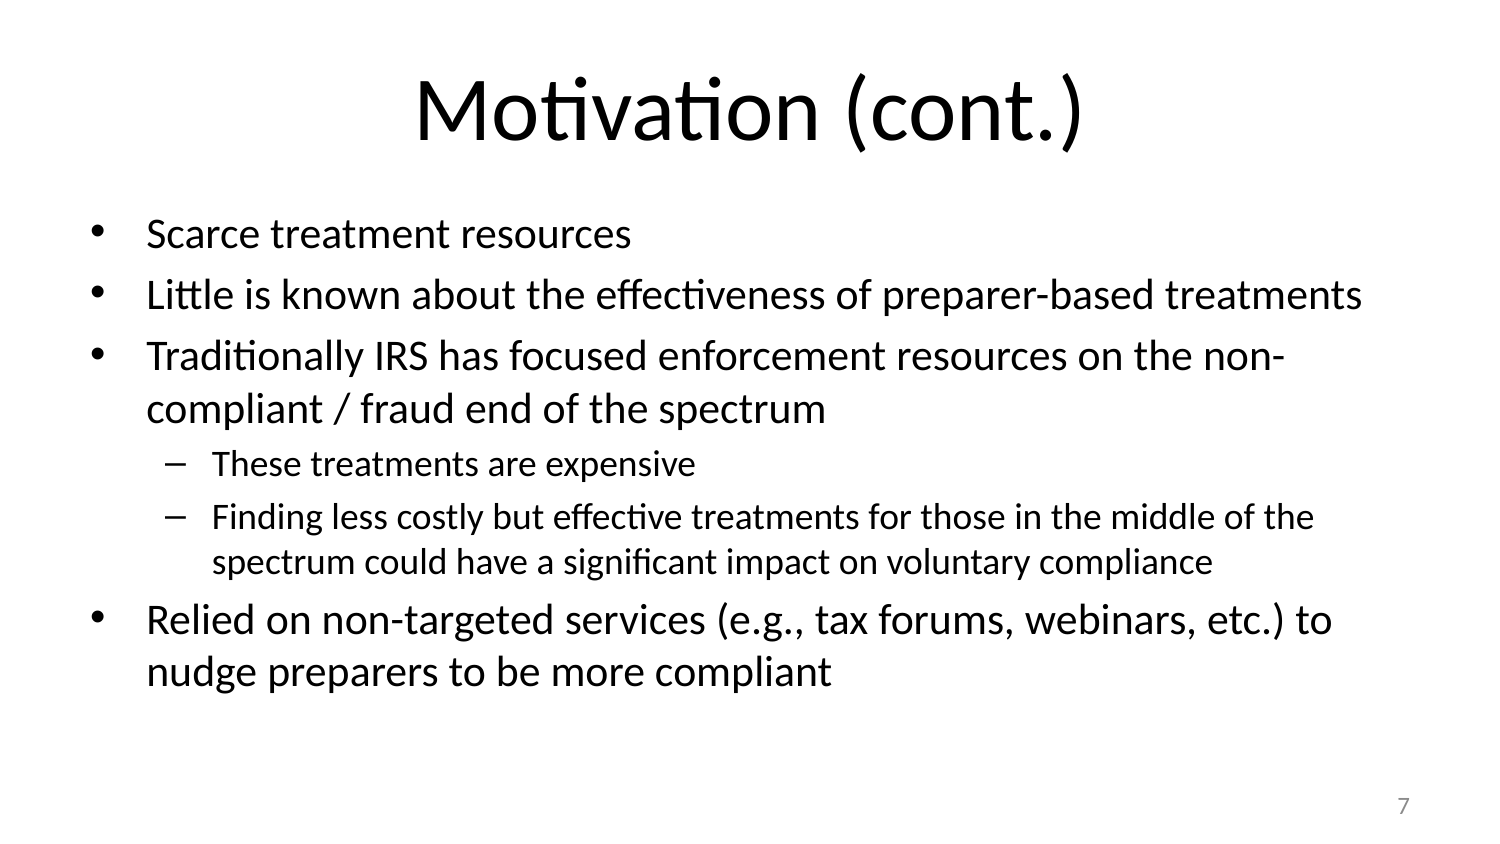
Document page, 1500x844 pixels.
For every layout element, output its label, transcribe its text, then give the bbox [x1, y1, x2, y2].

title Motivation (cont.) [75, 33, 1425, 175]
list Scarce treatment resources Little is known about the effectiveness of preparer-based treatments Traditionally IRS has focused enforcement resources on the non-compliant / fraud end of the spectrum These treatments are expensive Finding less costly but effective treatments for those in the middle of the spectrum could have a significant impact on voluntary compliance Relied on non-targeted services (e.g., tax forums, webinars, etc.) to nudge preparers to be more compliant [75, 196, 1425, 754]
slide_number 7 [1074, 782, 1425, 827]
